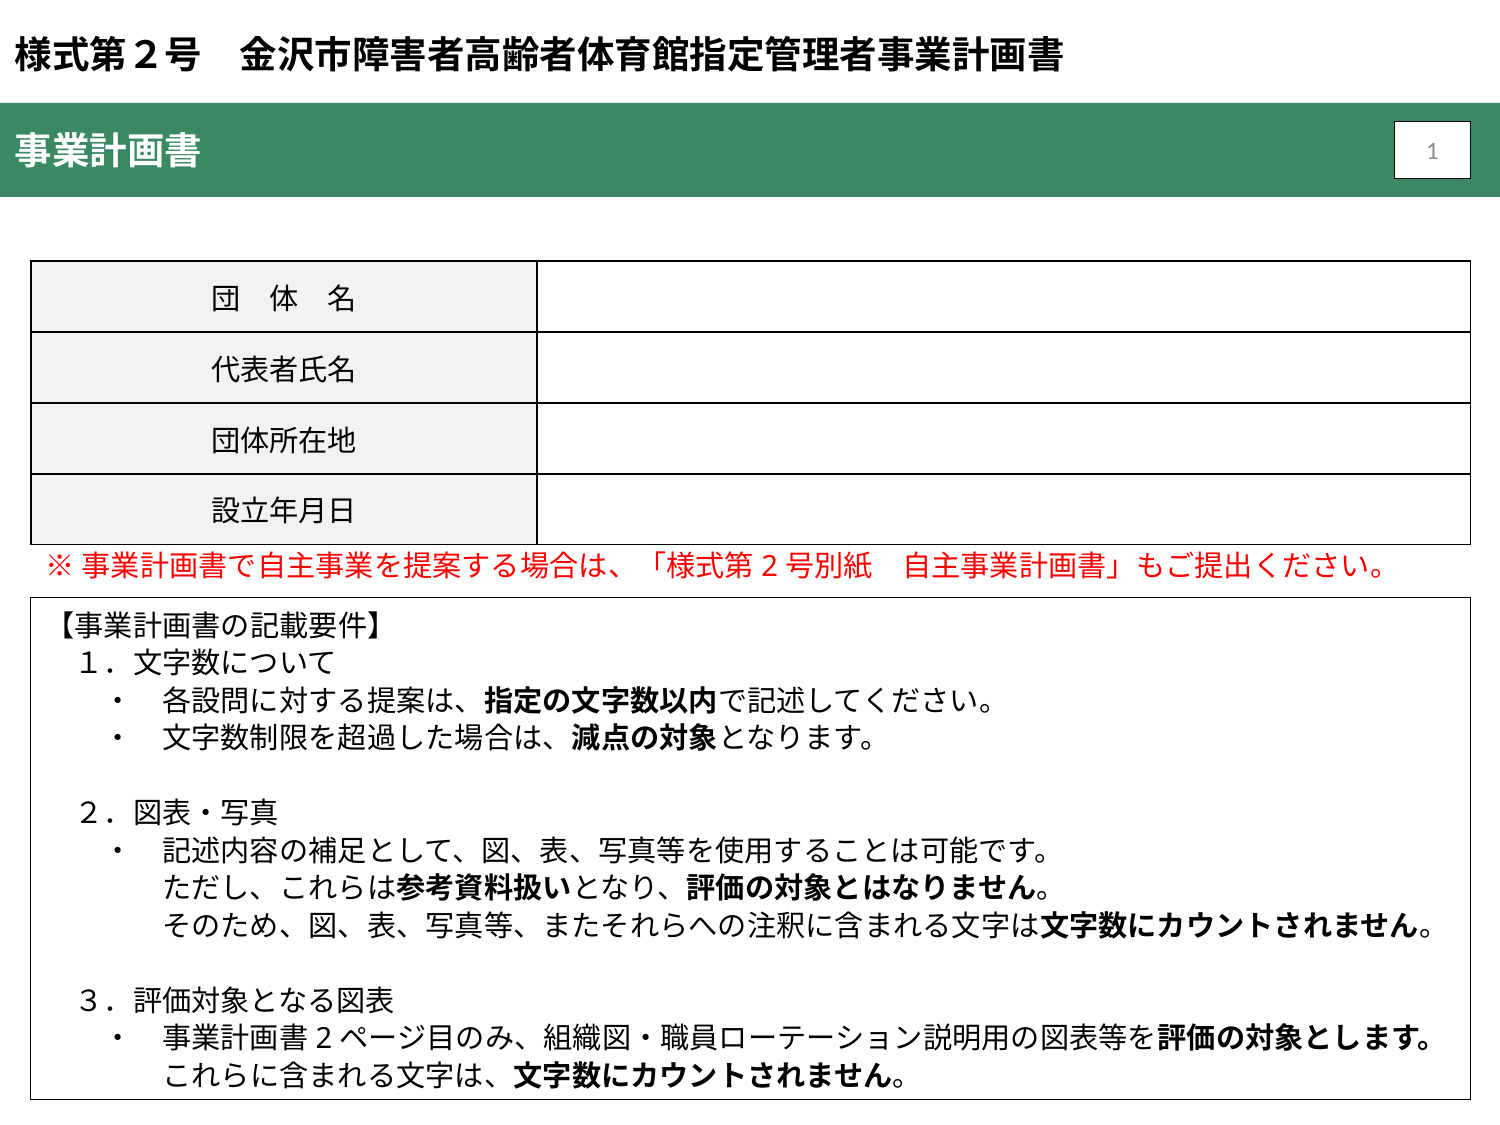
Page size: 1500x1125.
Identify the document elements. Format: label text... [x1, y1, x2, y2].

table_cell [538, 333, 1470, 402]
table_cell [538, 475, 1470, 544]
table_header [538, 262, 1470, 331]
table_cell 団体所在地 [32, 404, 536, 473]
table_cell 設立年月日 [32, 475, 536, 537]
text_box 【事業計画書の記載要件】 １．文字数について ・ 各設問に対する提案は、指定の文字数以内で記述してください。 ・ 文字数制限を超過した場合は、減点の対象となります。 ２．図表・写真 ・ 記述内容の補足として、図、表、写真等を使用することは可能です。 ただし、これらは参考資料扱いとなり、評価の対象とはなりません。 そのため、図、表、写真等、またそれらへの注釈に含まれる文字は文字数にカウントされません。 ３．評価対象となる図表 ・ 事業計画書2ページ目のみ、組織図・職員ローテーション説明用の図表等を評価の対象とします。 これらに含まれる文字は、文字数にカウントされません。 [30, 597, 1471, 1100]
table_header 団 体 名 [32, 262, 536, 331]
slide_number 1 [1394, 121, 1471, 179]
table_cell 代表者氏名 [32, 333, 536, 402]
text_box 様式第２号 金沢市障害者高齢者体育館指定管理者事業計画書 [0, 24, 1317, 84]
text_box 事業計画書 [0, 102, 1500, 197]
text_box ※事業計画書で自主事業を提案する場合は、「様式第2号別紙 自主事業計画書」もご提出ください。 [30, 537, 1412, 591]
table_cell [538, 404, 1470, 473]
